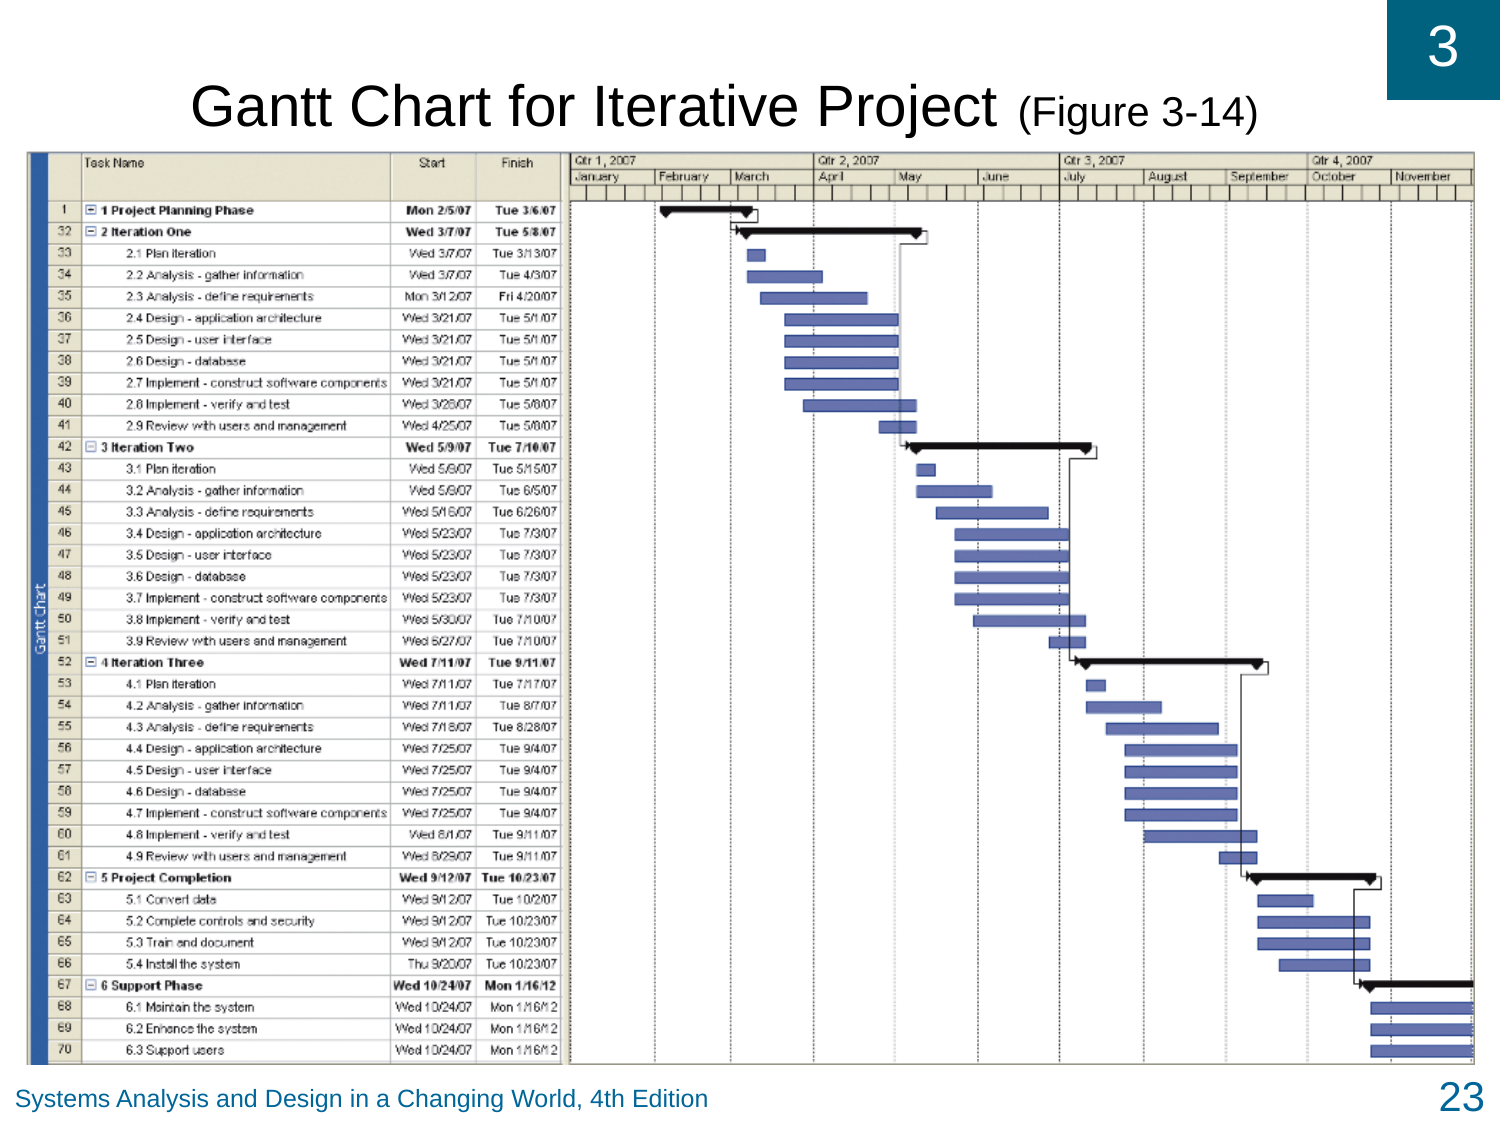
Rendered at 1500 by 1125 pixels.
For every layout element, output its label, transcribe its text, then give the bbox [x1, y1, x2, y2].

slide_number 23 [1149, 1062, 1500, 1125]
picture [24, 149, 1476, 1065]
footer Systems Analysis and Design in a Changing World, 4th Edition [0, 1074, 1138, 1125]
title Gantt Chart for Iterative Project (Figure 3-14)‏ [74, 37, 1376, 148]
